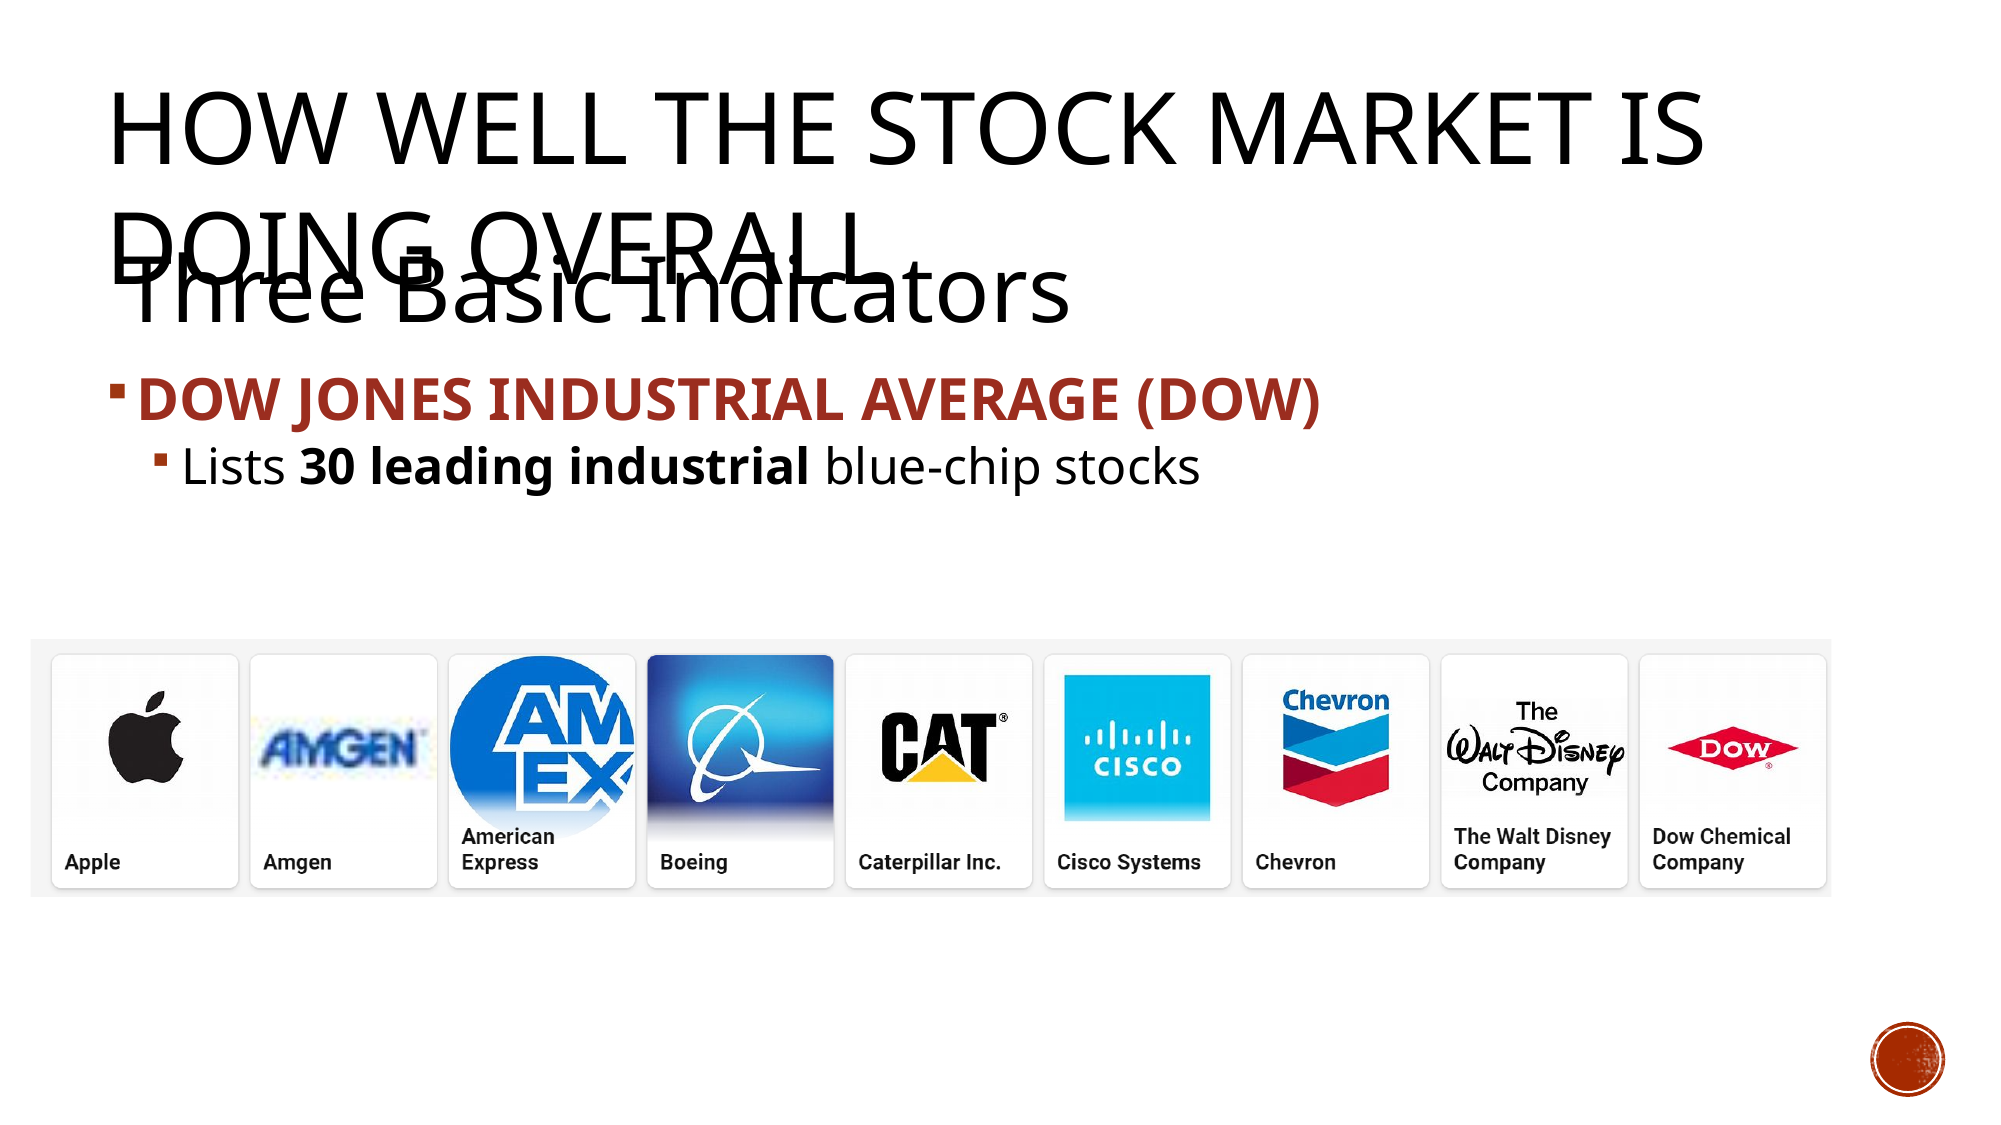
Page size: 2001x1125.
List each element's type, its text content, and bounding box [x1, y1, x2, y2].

picture [30, 639, 1832, 897]
title Three Basic Indicators [106, 312, 1756, 352]
text_box How Well the Stock Market is Doing Overall [91, 57, 1846, 312]
list Dow Jones Industrial Average (DOW) Lists 30 leading industrial blue-chip stocks [91, 362, 1885, 1079]
